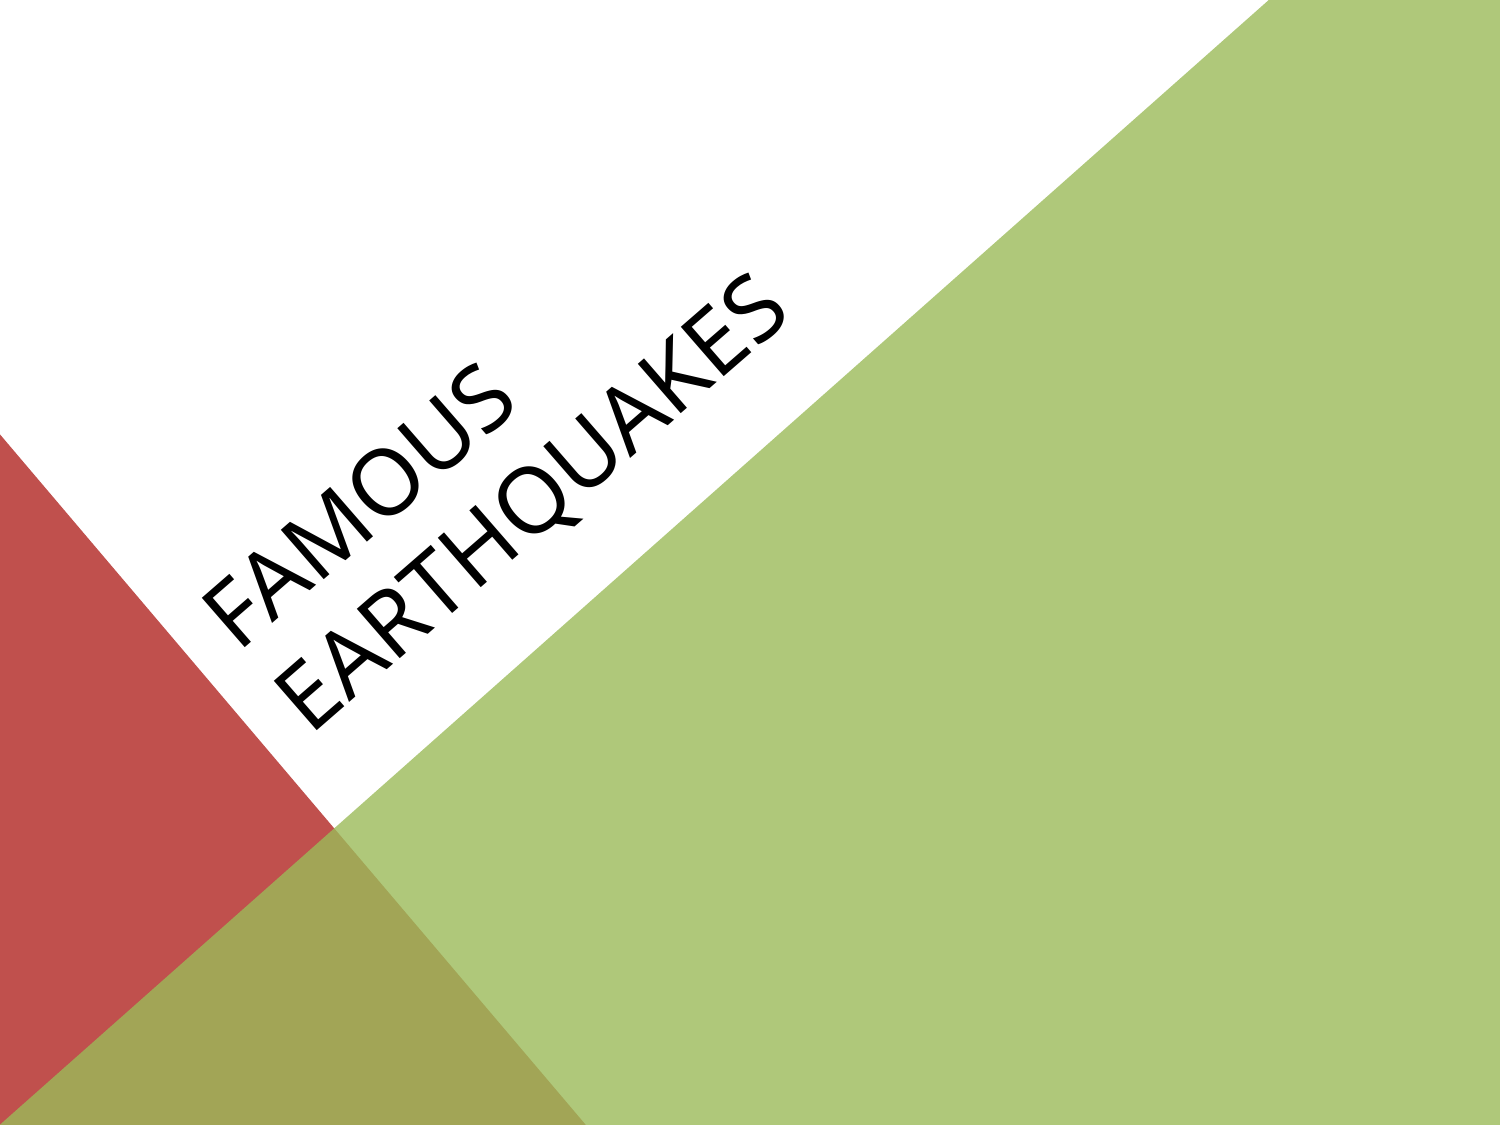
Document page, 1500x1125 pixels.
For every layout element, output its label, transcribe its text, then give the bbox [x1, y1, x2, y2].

subtitle [312, 61, 1154, 804]
title Famous Earthquakes [182, 4, 1012, 761]
